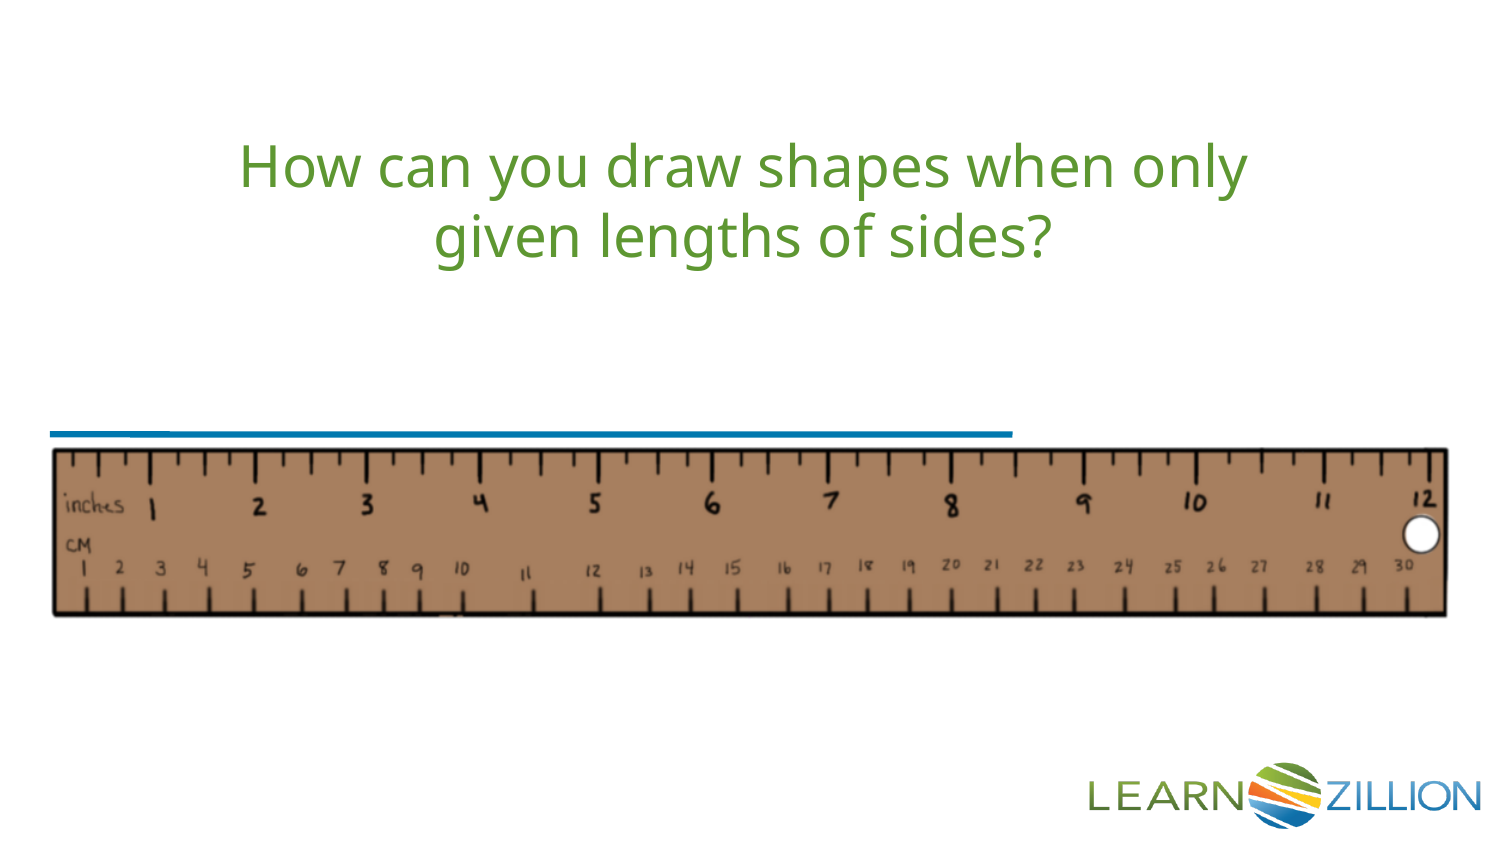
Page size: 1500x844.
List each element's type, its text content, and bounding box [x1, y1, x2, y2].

picture [1087, 759, 1482, 831]
text_box How can you draw shapes when only given lengths of sides? [149, 121, 1338, 418]
picture [49, 446, 1451, 620]
